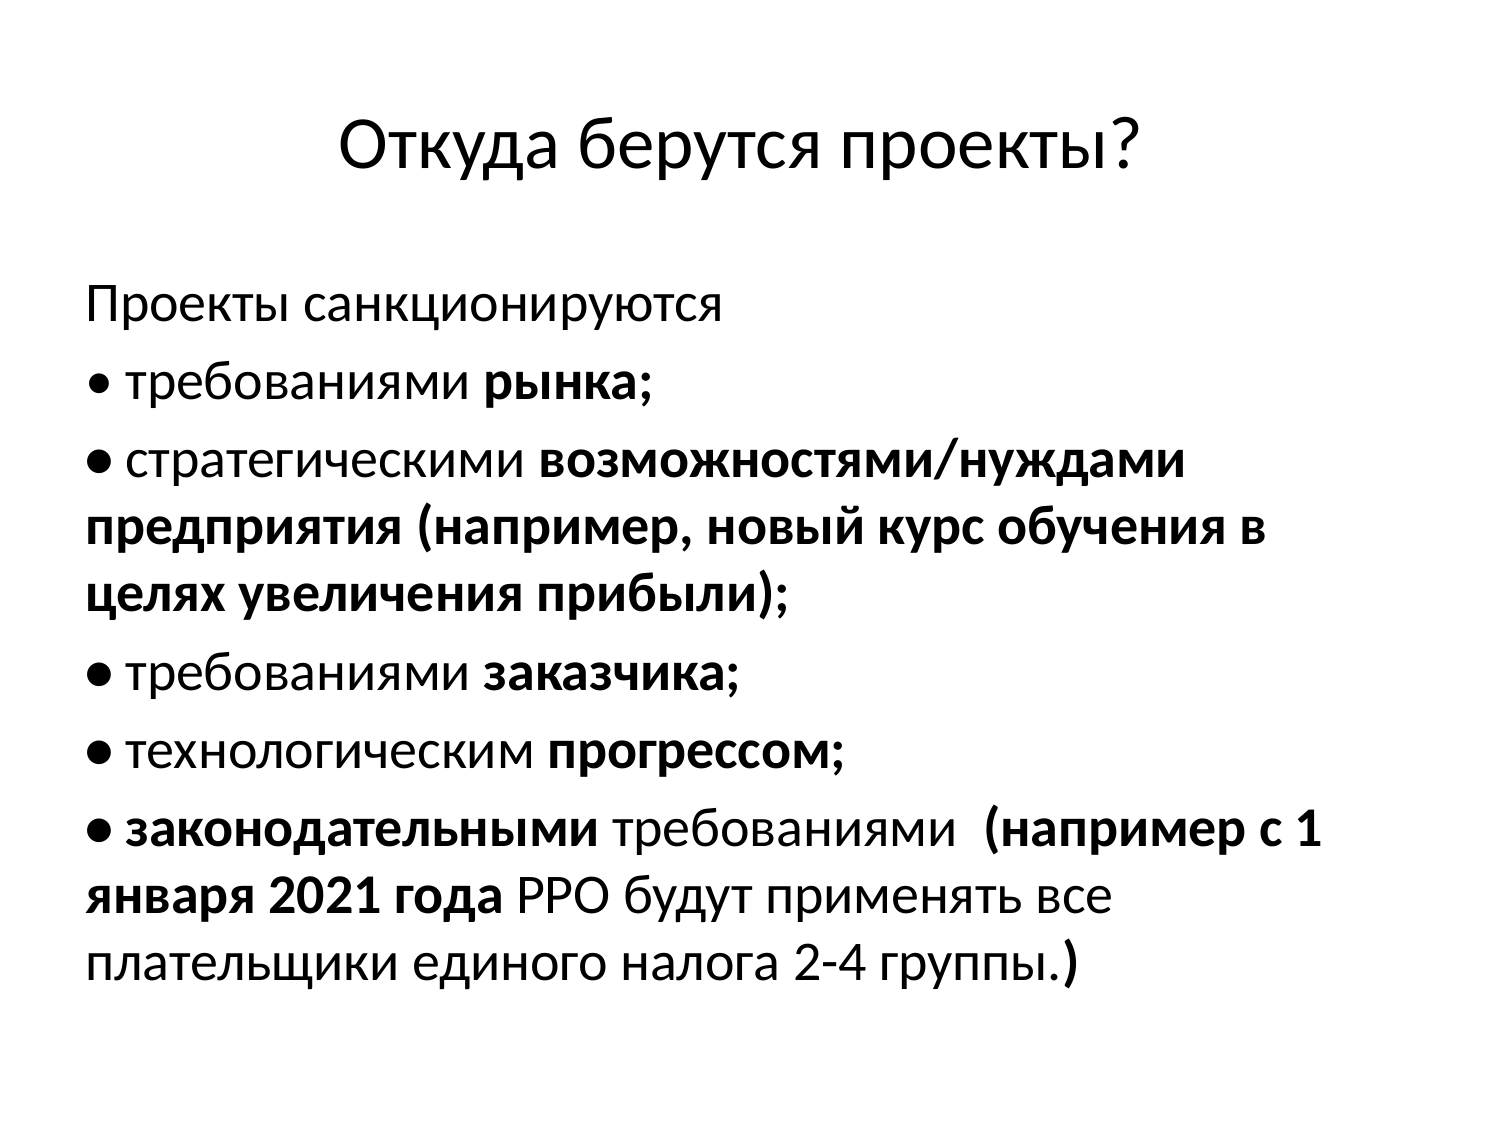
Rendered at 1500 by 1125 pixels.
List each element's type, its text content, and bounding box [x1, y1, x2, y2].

list Проекты санкционируются • требованиями рынка; • стратегическими возможностями/нуждами предприятия (например, новый курс обучения в целях увеличения прибыли); • требованиями заказчика; • технологическим прогрессом; • законодательными требованиями (например с 1 января 2021 года РРО будут применять все плательщики единого налога 2-4 группы.) [70, 257, 1421, 1001]
title Откуда берутся проекты? [75, 45, 1425, 233]
